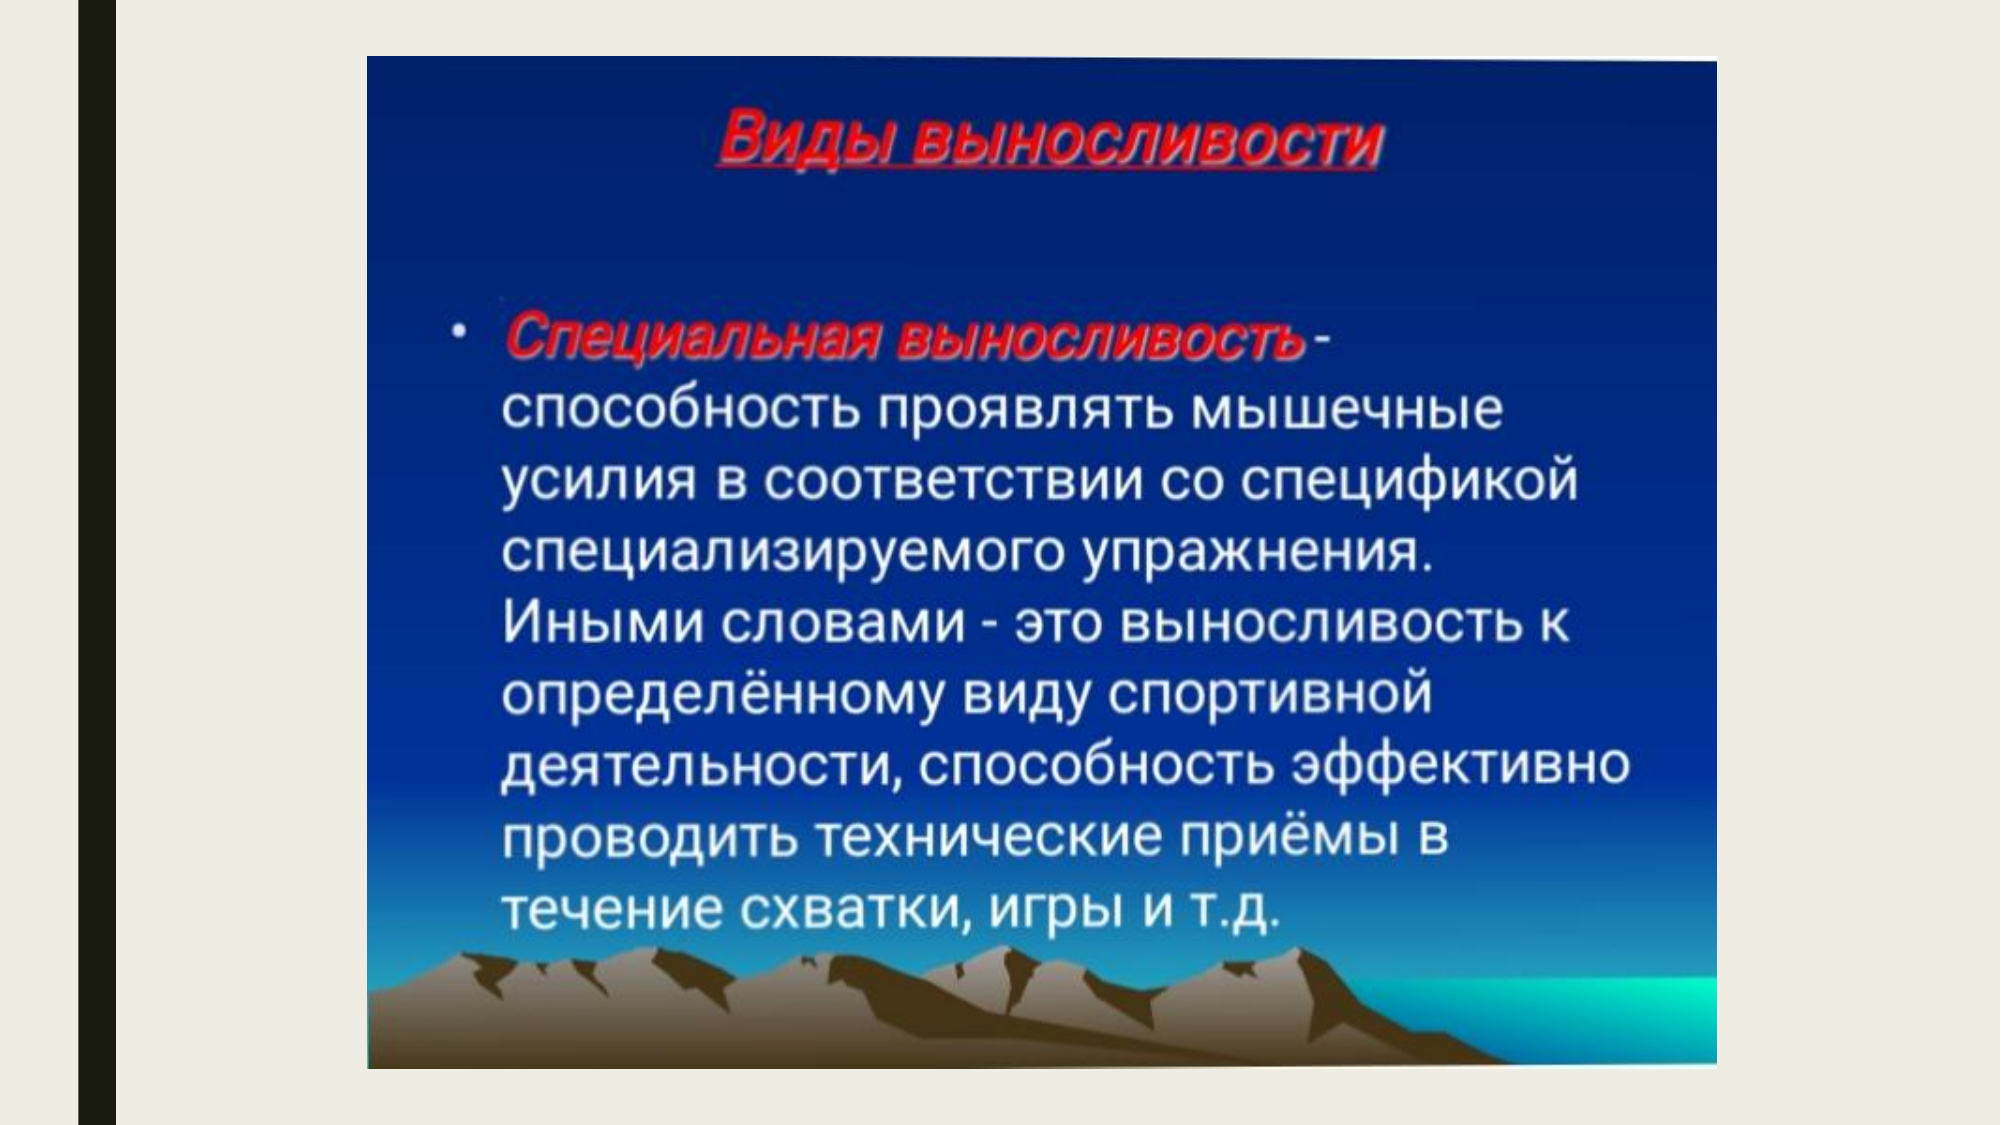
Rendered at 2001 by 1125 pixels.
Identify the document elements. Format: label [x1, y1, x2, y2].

picture [367, 56, 1717, 1069]
